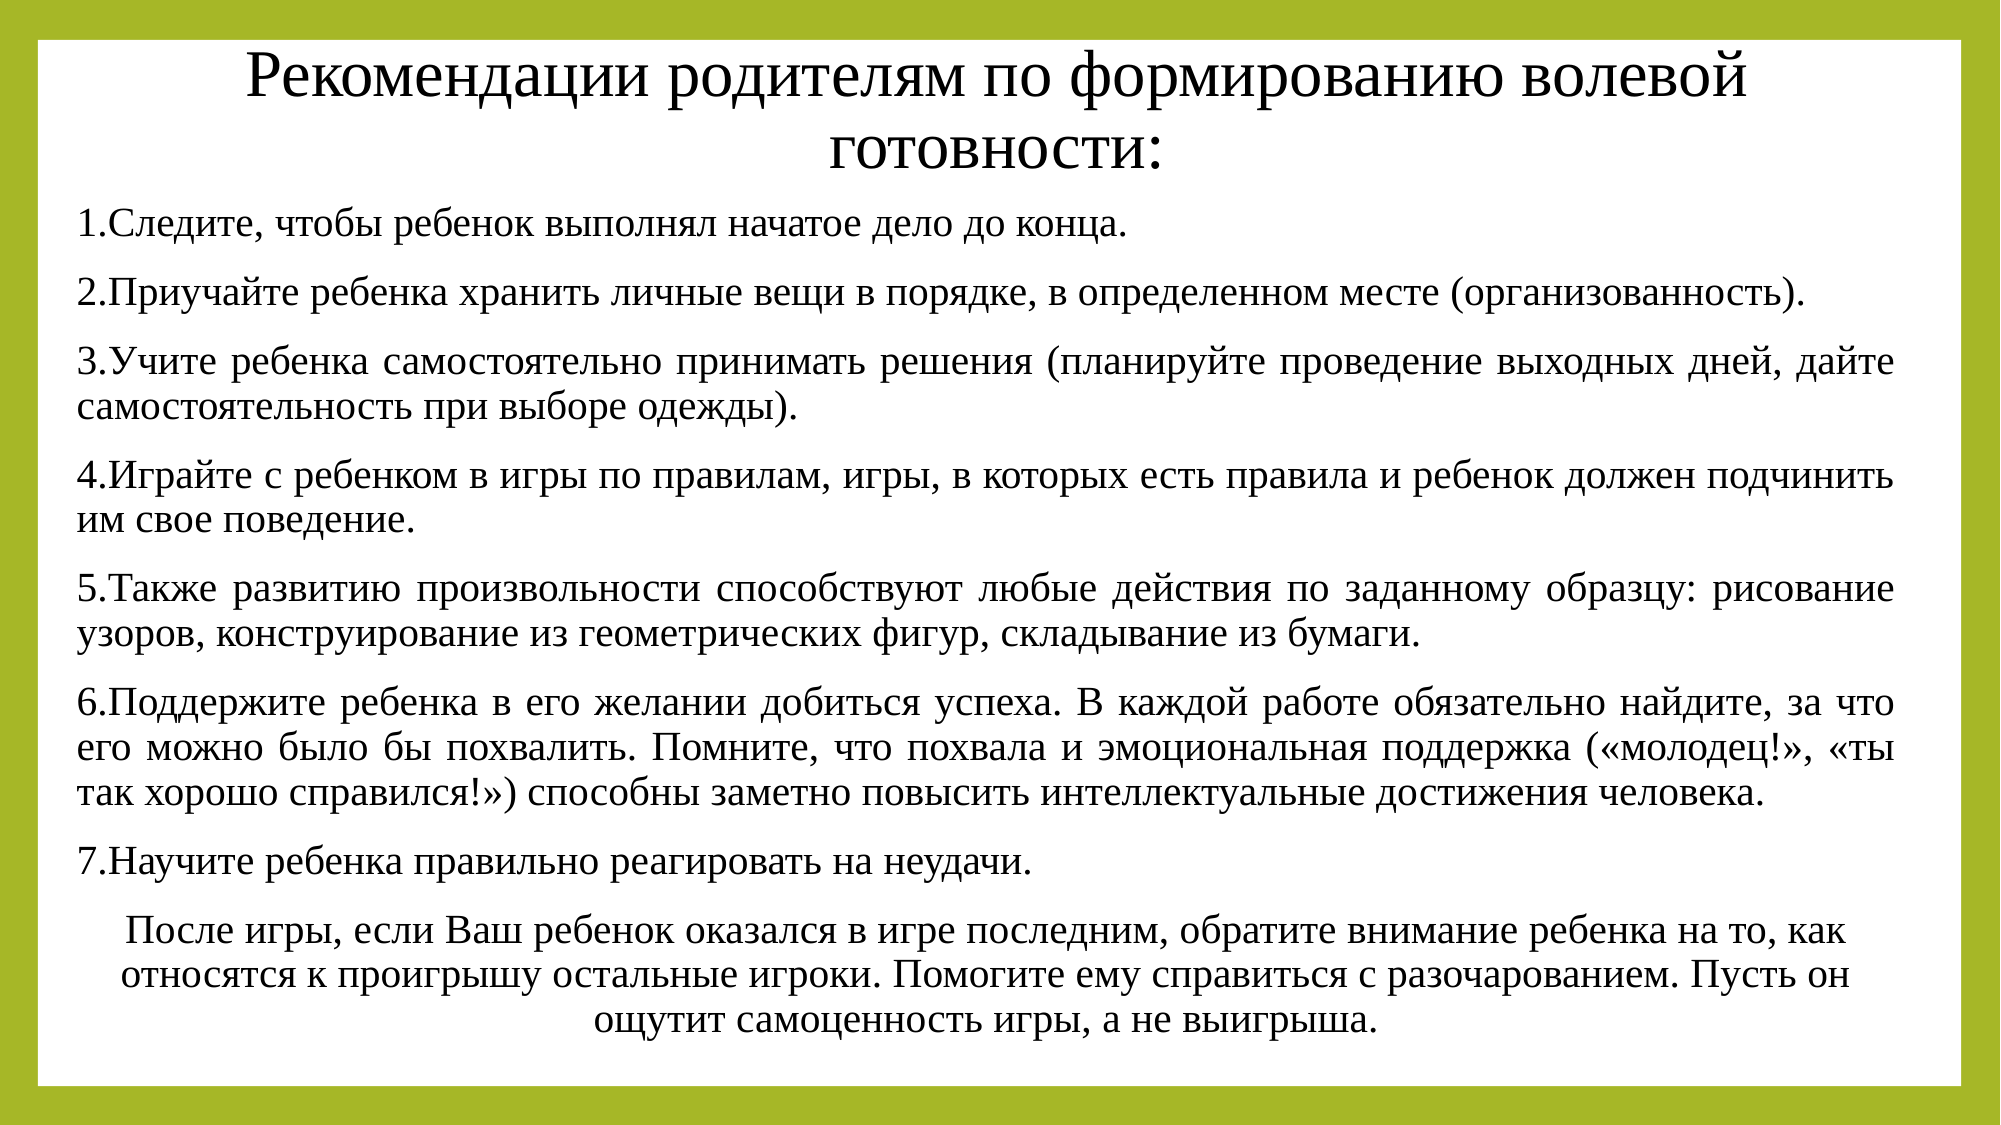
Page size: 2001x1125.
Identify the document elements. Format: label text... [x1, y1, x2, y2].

list 1.Следите, чтобы ребенок выполнял начатое дело до конца. 2.Приучайте ребенка хранить личные вещи в порядке, в определенном месте (организованность). 3.Учите ребенка самостоятельно принимать решения (планируйте проведение выходных дней, дайте самостоятельность при выборе одежды). 4.Играйте с ребенком в игры по правилам, игры, в которых есть правила и ребенок должен подчинить им свое поведение. 5.Также развитию произвольности способствуют любые действия по заданному образцу: рисование узоров, конструирование из геометрических фигур, складывание из бумаги. 6.Поддержите ребенка в его желании добиться успеха. В каждой работе обязательно найдите, за что его можно было бы похвалить. Помните, что похвала и эмоциональная поддержка («молодец!», «ты так хорошо справился!») способны заметно повысить интеллектуальные достижения человека. 7.Научите ребенка правильно реагировать на неудачи. После игры, если Ваш ребенок оказался в игре последним, обратите внимание ребенка на то, как относятся к проигрышу остальные игроки. Помогите ему справиться с разочарованием. Пусть он ощутит самоценность игры, а не выигрыша. [24, 193, 1913, 1057]
title Рекомендации родителям по формированию волевой готовности: [187, 0, 1808, 193]
